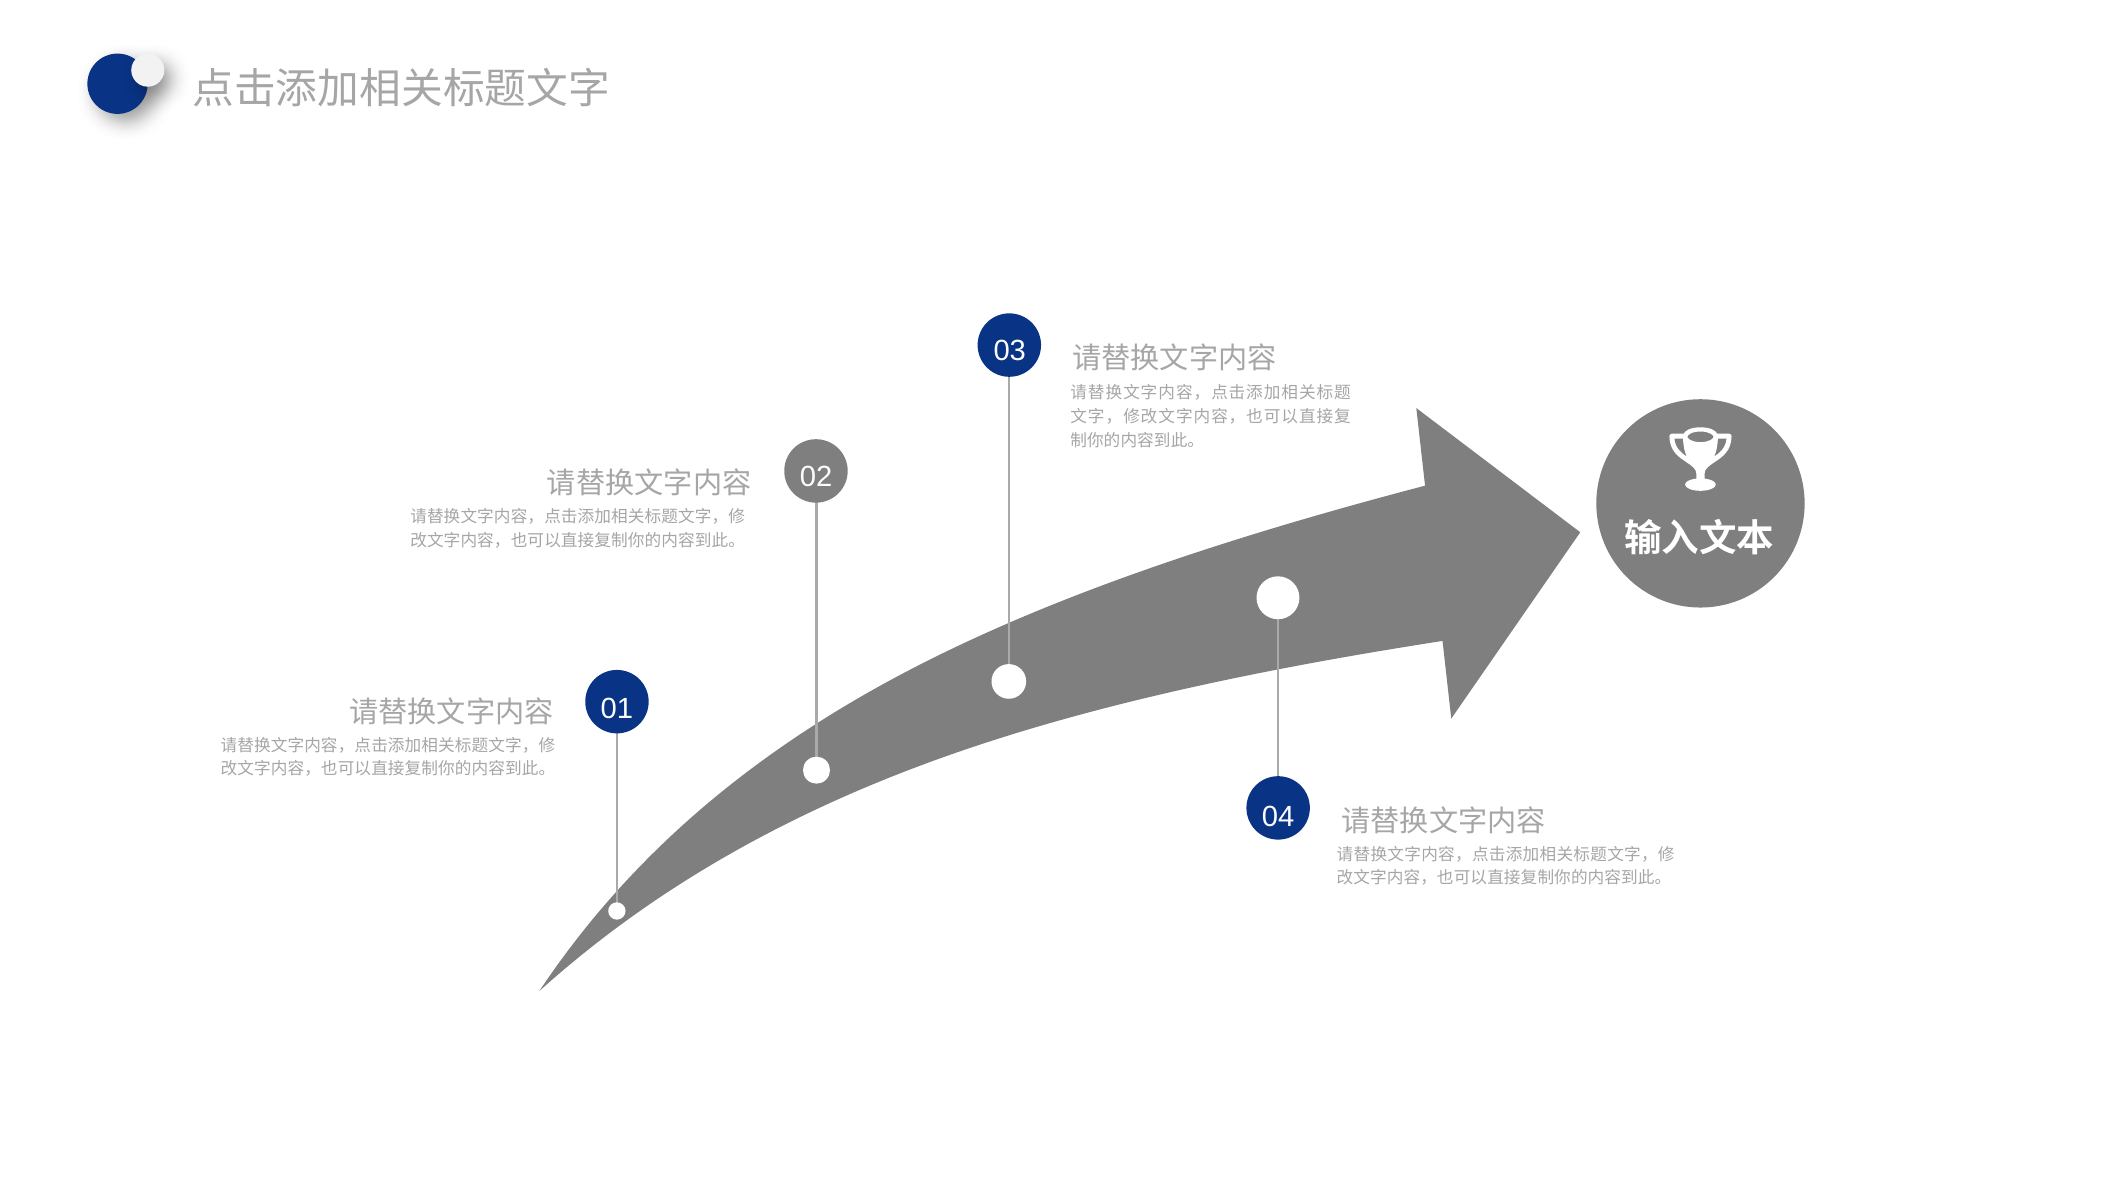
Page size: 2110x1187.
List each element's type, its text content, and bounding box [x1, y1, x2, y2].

text_box [784, 439, 848, 503]
text_box 请替换文字内容 [494, 457, 752, 500]
text_box [608, 902, 626, 920]
text_box [977, 313, 1042, 377]
text_box 请替换文字内容，点击添加相关标题文字，修改文字内容，也可以直接复制你的内容到此。 [406, 501, 746, 550]
text_box [130, 52, 166, 88]
text_box [585, 669, 649, 734]
text_box 01 [597, 680, 637, 727]
text_box 输入文本 [1622, 499, 1776, 561]
text_box [1669, 427, 1732, 491]
text_box [1596, 399, 1805, 608]
text_box [803, 756, 831, 784]
text_box [1256, 576, 1300, 620]
text_box 请替换文字内容 [315, 686, 554, 729]
text_box [1261, 835, 1295, 840]
text_box 点击添加相关标题文字 [176, 53, 680, 114]
text_box 请替换文字内容，点击添加相关标题文字，修改文字内容，也可以直接复制你的内容到此。 [1336, 839, 1676, 888]
text_box [86, 52, 142, 115]
text_box 请替换文字内容，点击添加相关标题文字，修改文字内容，也可以直接复制你的内容到此。 [216, 730, 556, 779]
text_box [991, 664, 1027, 699]
text_box 请替换文字内容 [1072, 332, 1294, 375]
text_box 04 [1258, 787, 1298, 835]
text_box [539, 408, 1581, 991]
text_box 02 [796, 447, 836, 495]
text_box [1246, 776, 1310, 833]
text_box 请替换文字内容，点击添加相关标题文字，修改文字内容，也可以直接复制你的内容到此。 [1070, 378, 1352, 450]
text_box 请替换文字内容 [1341, 795, 1563, 838]
text_box 03 [990, 321, 1030, 369]
